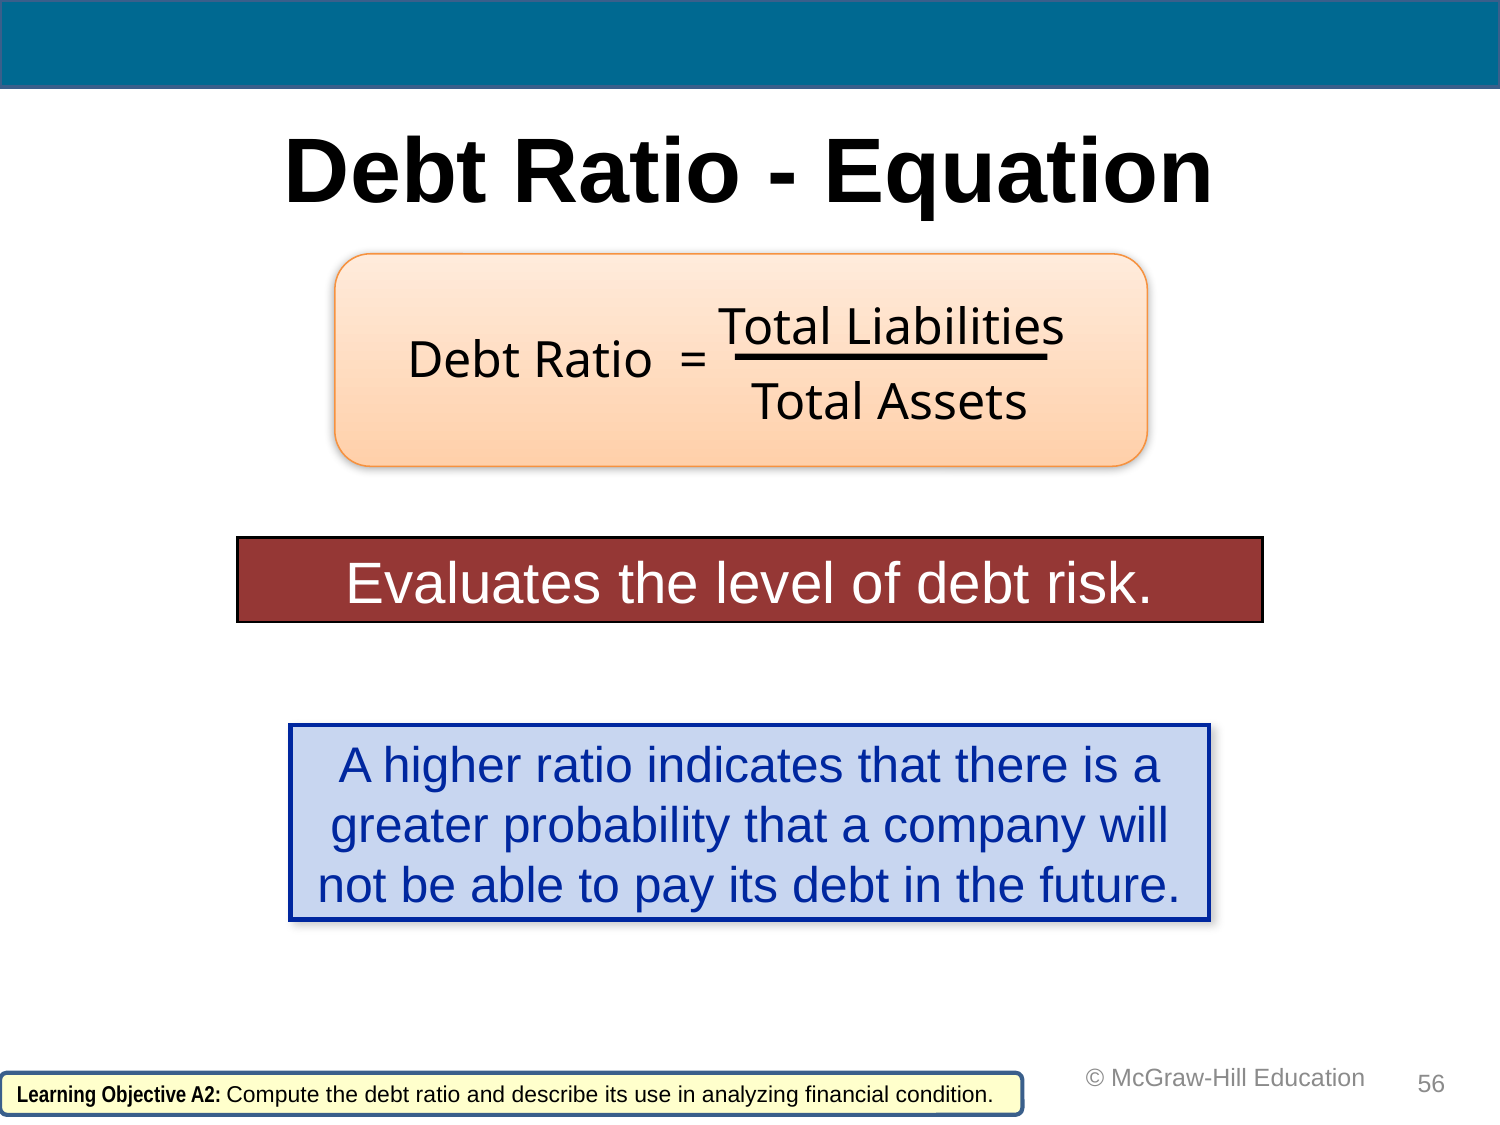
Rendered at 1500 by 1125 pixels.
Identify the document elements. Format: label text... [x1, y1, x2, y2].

title Debt Ratio - Equation [75, 99, 1425, 233]
text_box Learning Objective A2: Compute the debt ratio and describe its use in analyzing financial condition. [0, 1072, 1023, 1115]
text_box Evaluates the level of debt risk. [237, 537, 1263, 623]
slide_number 56 [1110, 1052, 1461, 1113]
text_box © McGraw-Hill Education [1063, 1053, 1419, 1092]
text_box [0, 0, 1500, 89]
text_box A higher ratio indicates that there is a greater probability that a company will not be able to pay its debt in the future. [290, 724, 1210, 920]
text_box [334, 253, 1163, 467]
